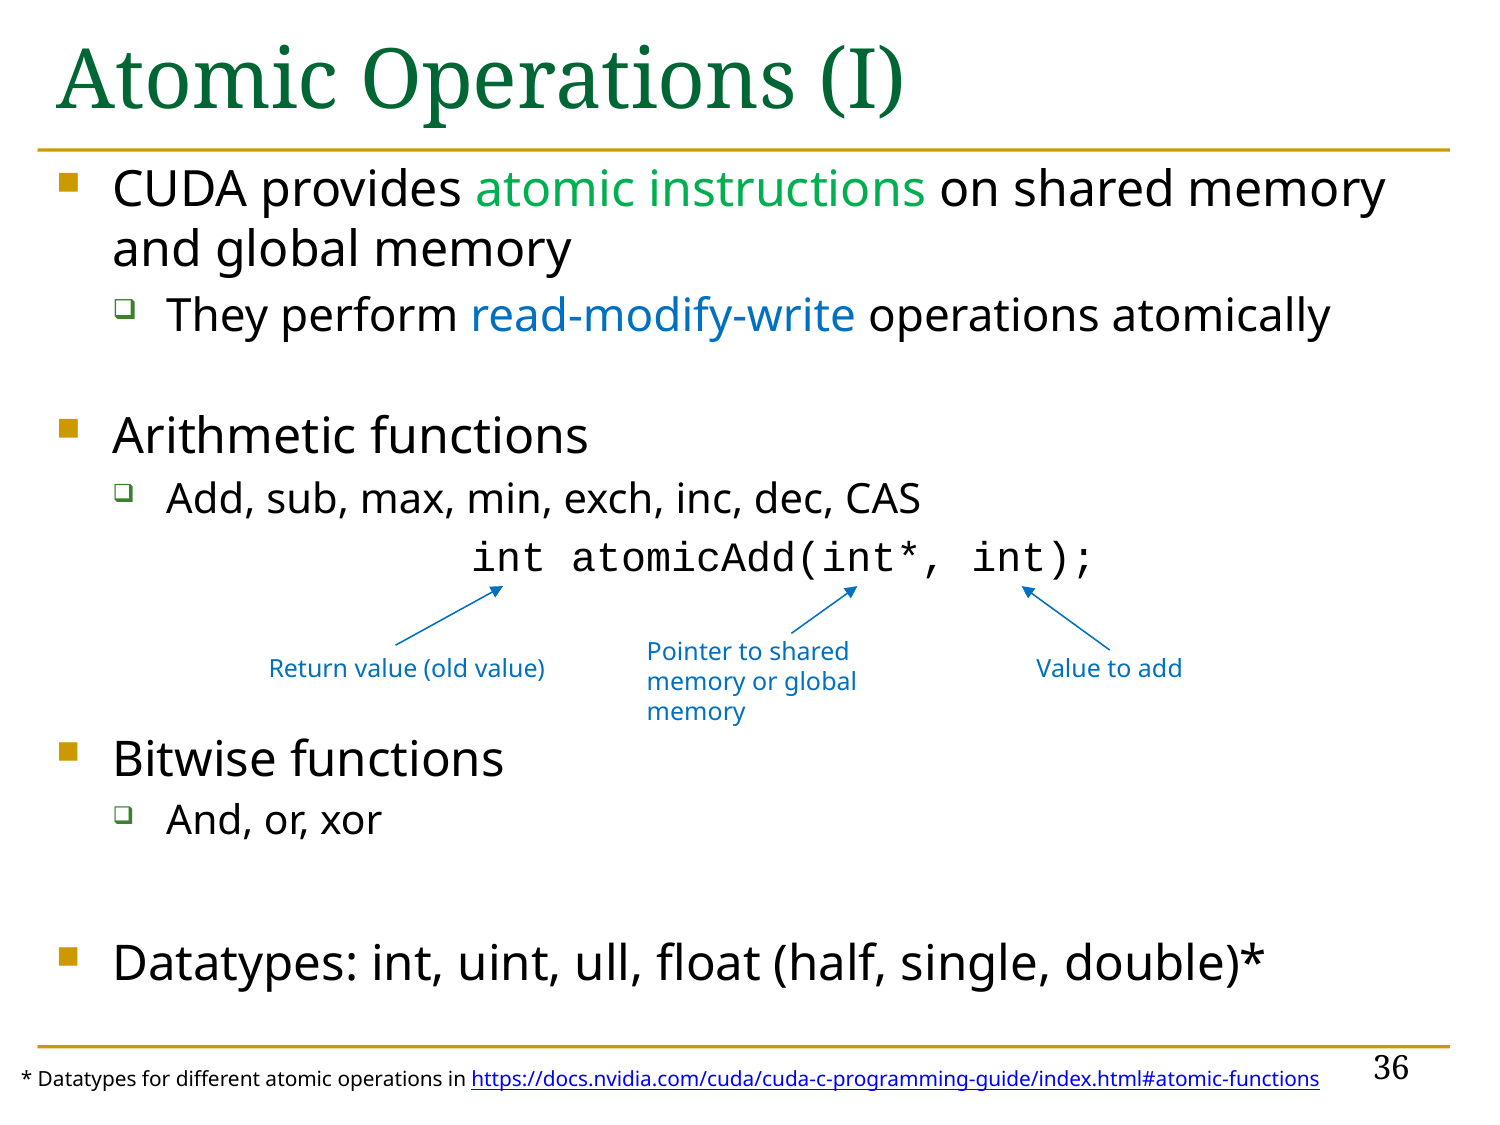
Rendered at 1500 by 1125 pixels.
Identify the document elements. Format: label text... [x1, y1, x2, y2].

text_box Return value (old value) [253, 645, 573, 690]
title Atomic Operations (I) [41, 2, 1436, 148]
list CUDA provides atomic instructions on shared memory and global memory They perform read-modify-write operations atomically Arithmetic functions Add, sub, max, min, exch, inc, dec, CAS int atomicAdd(int*, int); Bitwise functions And, or, xor Datatypes: int, uint, ull, float (half, single, double)* [41, 148, 1470, 1048]
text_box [1021, 585, 1110, 651]
text_box Pointer to shared memory or global memory [631, 628, 951, 734]
text_box * Datatypes for different atomic operations in https://docs.nvidia.com/cuda/cuda-c-programming-guide/index.html#atomic-functions [6, 1058, 1335, 1102]
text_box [395, 585, 504, 646]
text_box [791, 585, 858, 634]
text_box Value to add [1021, 645, 1341, 690]
slide_number 36 [1074, 1023, 1426, 1100]
